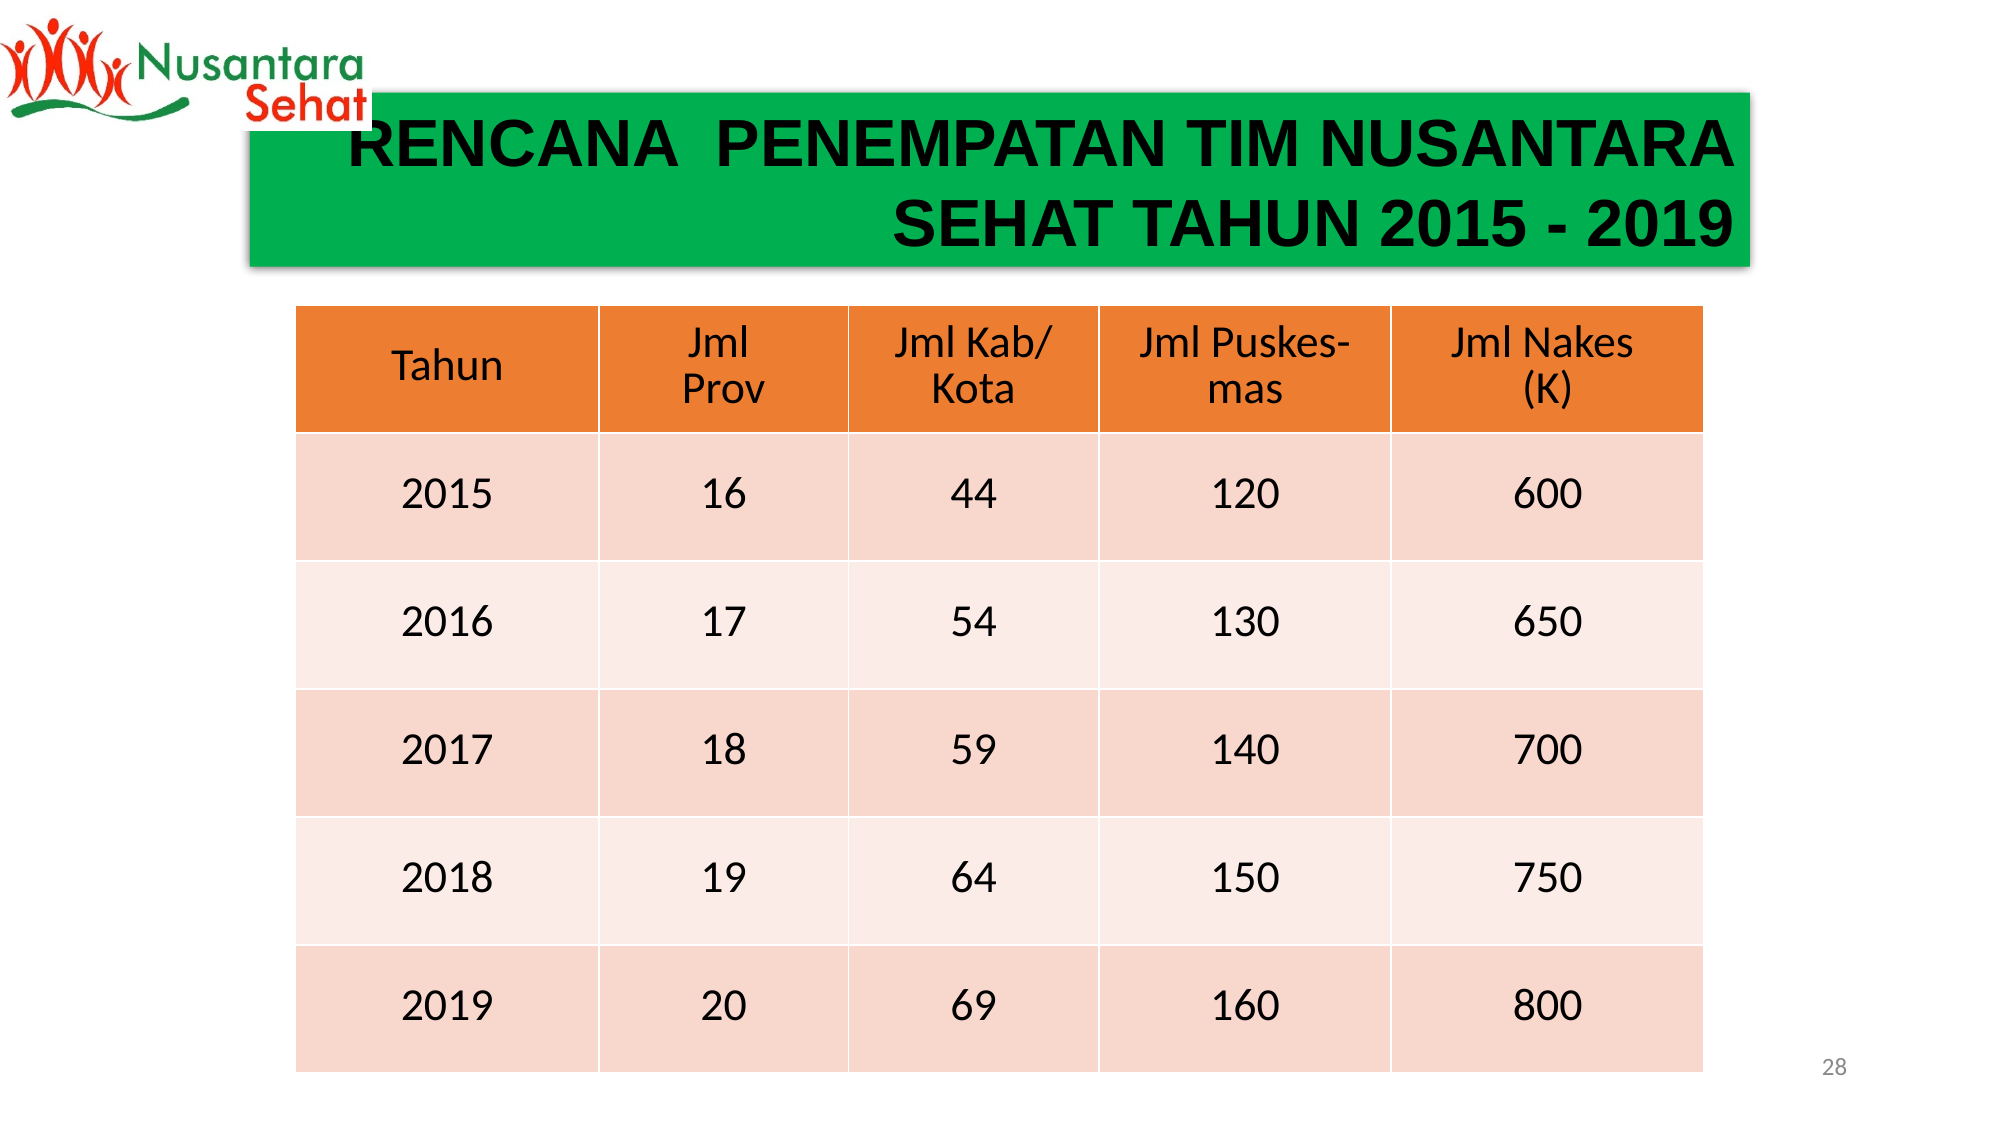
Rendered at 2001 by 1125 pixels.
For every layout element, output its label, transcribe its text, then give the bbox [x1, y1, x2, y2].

table_cell 44 [849, 434, 1098, 560]
table_cell 600 [1392, 434, 1703, 560]
table_header Tahun [296, 306, 598, 432]
table_cell 120 [1100, 434, 1390, 560]
table_header Jml Puskes- mas [1100, 306, 1390, 432]
table_cell 140 [1100, 690, 1390, 816]
table_header Jml Kab/ Kota [849, 306, 1098, 432]
picture [0, 10, 372, 132]
table_cell 2016 [296, 562, 598, 688]
table_header Jml Nakes (K) [1392, 306, 1703, 432]
text_box RENCANA PENEMPATAN TIM NUSANTARA SEHAT TAHUN 2015 - 2019 [249, 92, 1750, 267]
table_cell 16 [600, 434, 848, 560]
slide_number 28 [1412, 1042, 1863, 1103]
table_cell 64 [849, 818, 1098, 944]
table_cell 17 [600, 562, 848, 688]
table_cell 18 [600, 690, 848, 816]
table_cell 2018 [296, 818, 598, 944]
table_cell 69 [849, 946, 1098, 1072]
table_cell 2019 [296, 946, 598, 1072]
table_cell 700 [1392, 690, 1703, 816]
table_cell 150 [1100, 818, 1390, 944]
table_cell 750 [1392, 818, 1703, 944]
table_cell 54 [849, 562, 1098, 688]
table_cell 130 [1100, 562, 1390, 688]
table_cell 59 [849, 690, 1098, 816]
table_cell 2017 [296, 690, 598, 816]
table_header Jml Prov [600, 306, 848, 432]
table_cell 2015 [296, 434, 598, 560]
table_cell 160 [1100, 946, 1390, 1072]
table_cell 800 [1392, 946, 1703, 1072]
table_cell 20 [600, 946, 848, 1072]
table_cell 650 [1392, 562, 1703, 688]
table_cell 19 [600, 818, 848, 944]
